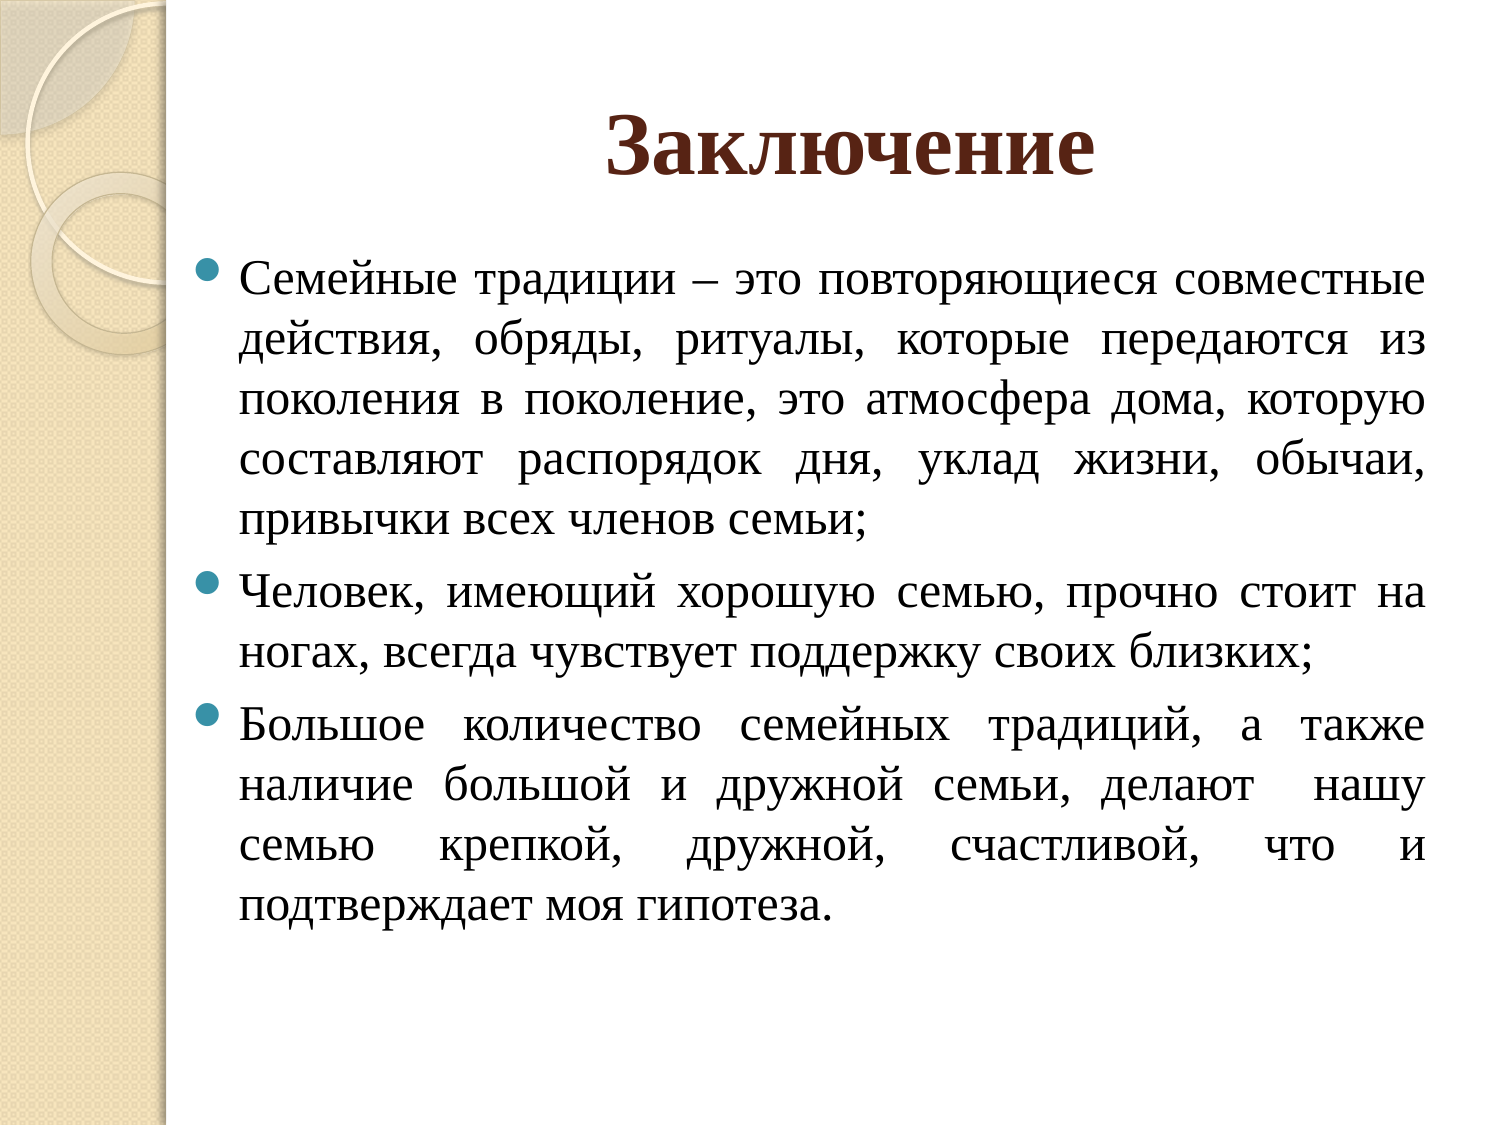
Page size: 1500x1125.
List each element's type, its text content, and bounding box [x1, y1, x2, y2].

list Семейные традиции – это повторяющиеся совместные действия, обряды, ритуалы, которые передаются из поколения в поколение, это атмосфера дома, которую составляют распорядок дня, уклад жизни, обычаи, привычки всех членов семьи; Человек, имеющий хорошую семью, прочно стоит на ногах, всегда чувствует поддержку своих близких; Большое количество семейных традиций, а также наличие большой и дружной семьи, делают нашу семью крепкой, дружной, счастливой, что и подтверждает моя гипотеза. [164, 237, 1442, 1020]
title Заключение [235, 45, 1466, 233]
